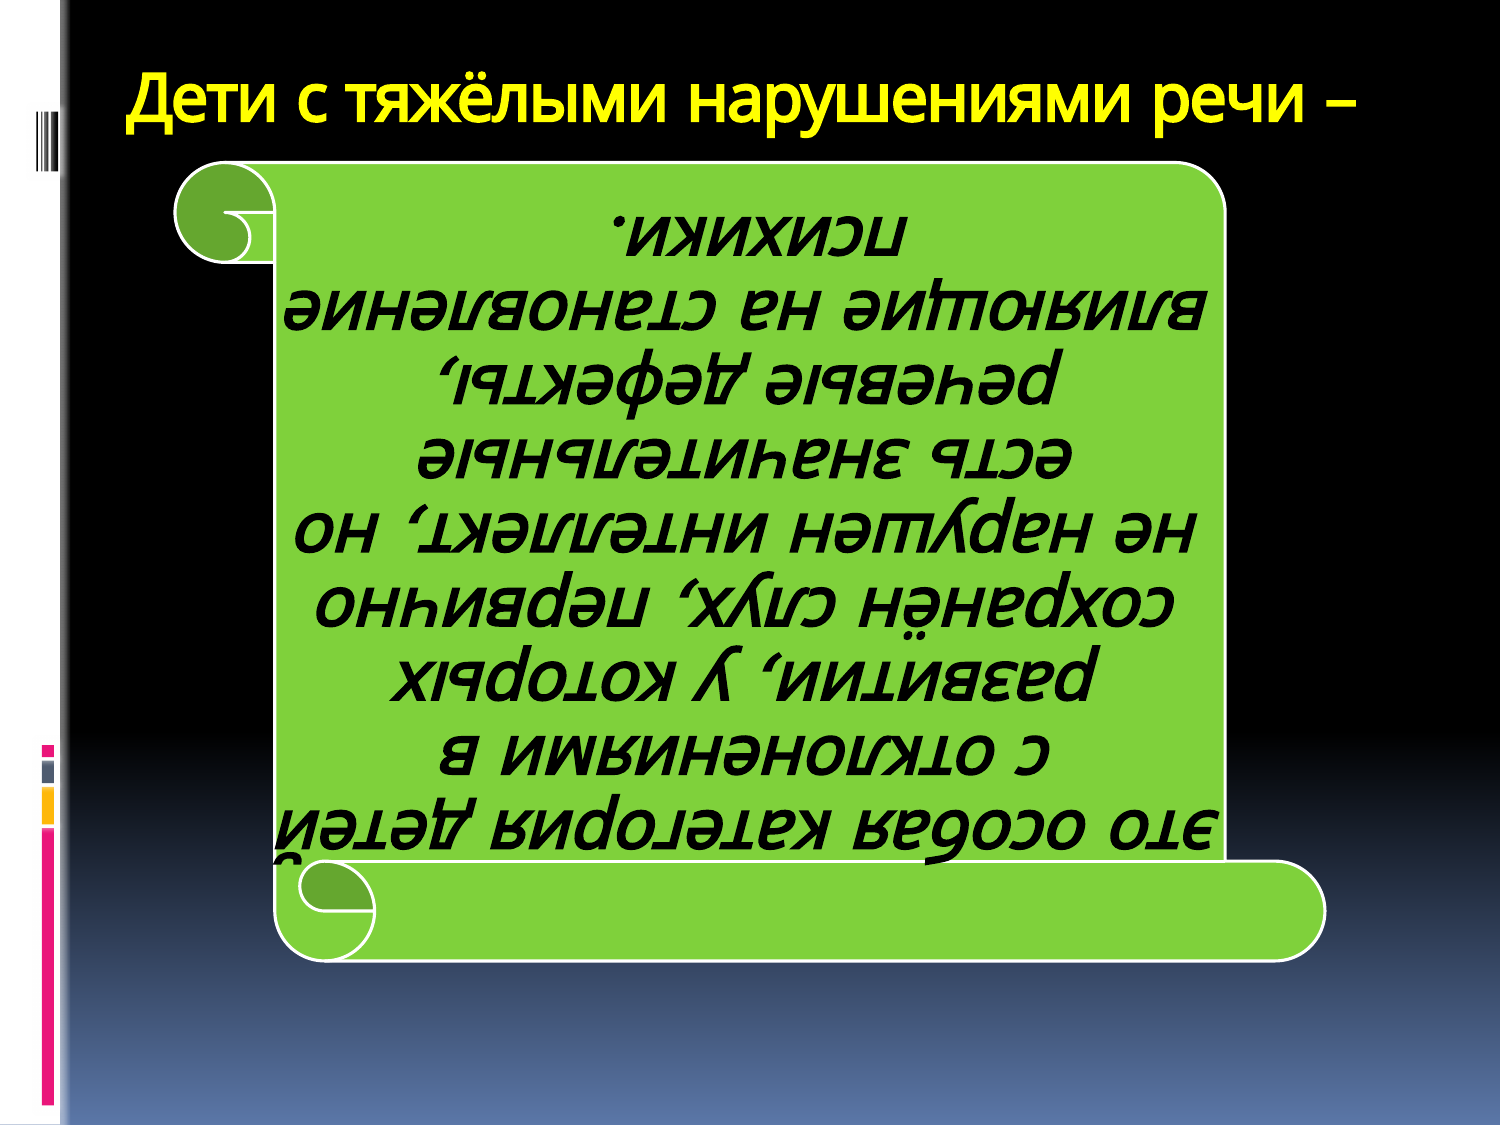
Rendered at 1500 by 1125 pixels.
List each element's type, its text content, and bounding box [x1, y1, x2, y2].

title Дети с тяжёлыми нарушениями речи – [105, 46, 1418, 141]
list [174, 161, 1326, 962]
